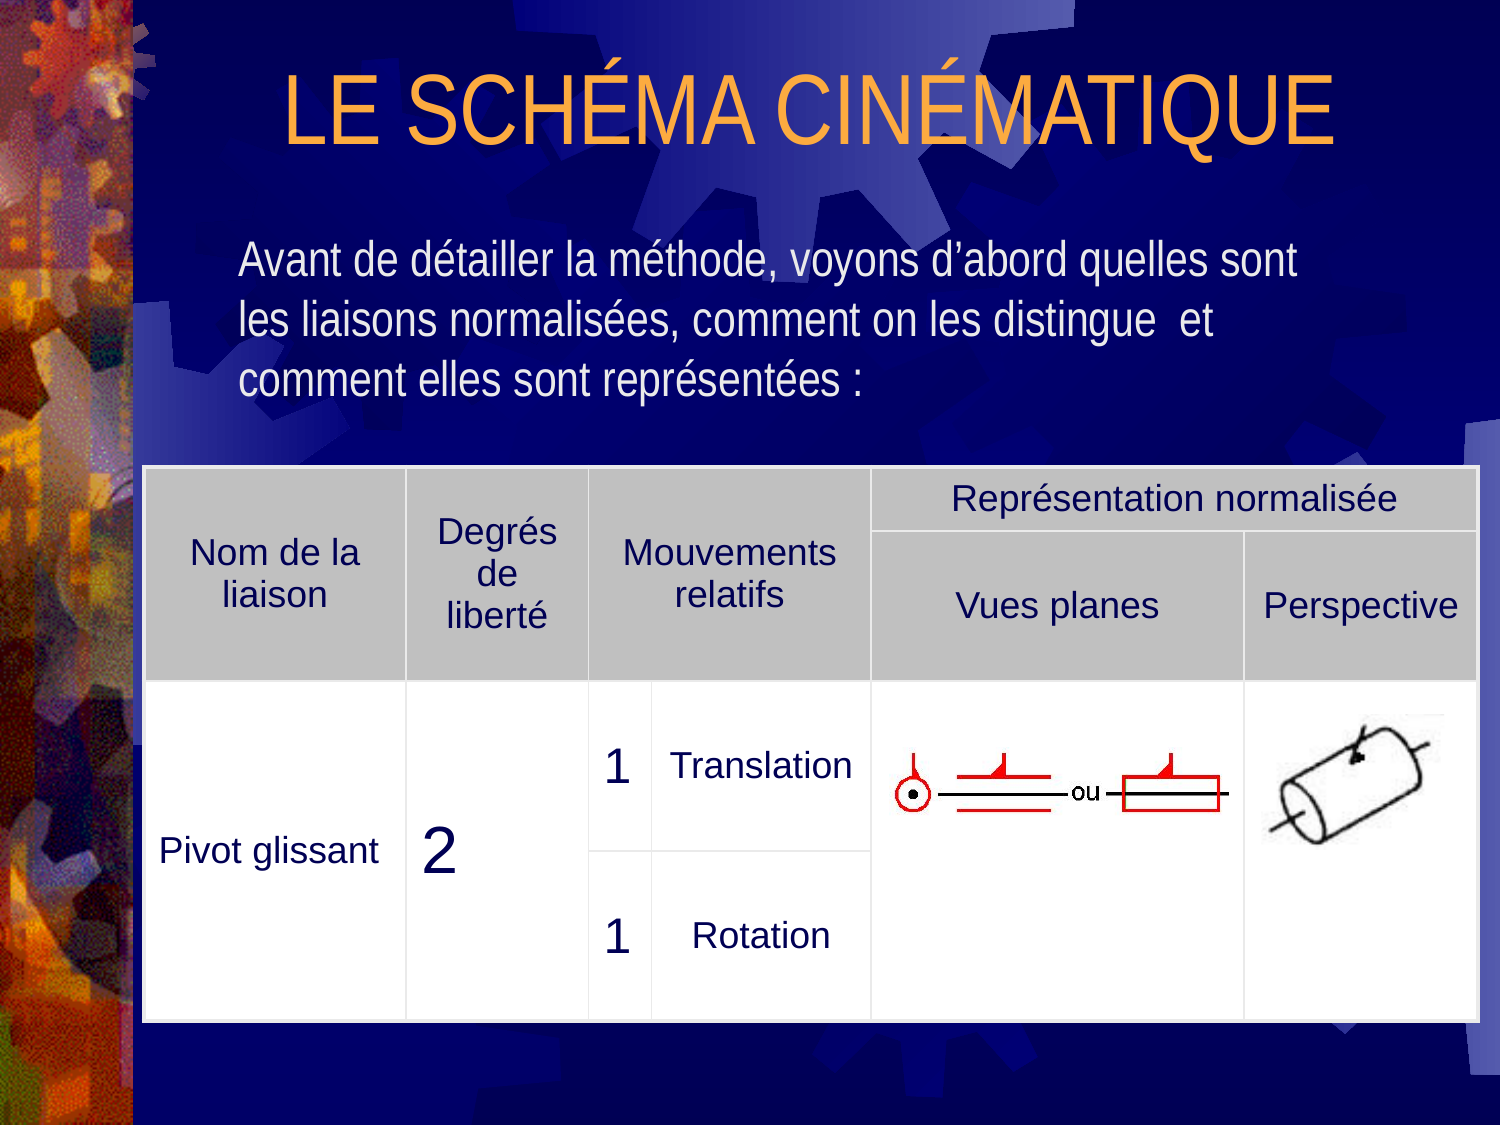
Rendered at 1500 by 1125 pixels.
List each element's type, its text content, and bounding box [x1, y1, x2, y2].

table_cell Translation [652, 682, 870, 850]
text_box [889, 747, 1230, 822]
table_cell Rotation [652, 852, 870, 1019]
table_cell 2 [407, 682, 588, 1019]
table_header Nom de la liaison [146, 469, 405, 680]
text_box [426, 365, 796, 441]
table_cell 1 [589, 682, 651, 850]
table_cell [872, 682, 1243, 1019]
table_header Représentation normalisée [872, 469, 1476, 530]
table_cell [1245, 682, 1476, 1019]
table_cell 1 [589, 852, 651, 1019]
table_cell Pivot glissant [146, 682, 405, 1019]
table_header Mouvements relatifs [589, 469, 870, 680]
table_cell Perspective [1245, 532, 1476, 680]
table_cell Vues planes [872, 532, 1243, 680]
table_header Degrés de liberté [407, 469, 588, 680]
text_box LE SCHÉMA CINÉMATIQUE [267, 37, 1365, 173]
picture [0, 0, 133, 1125]
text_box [1261, 714, 1445, 851]
text_box Avant de détailler la méthode, voyons d’abord quelles sont les liaisons normalisées, comment on les distingue et comment elles sont représentées : [223, 218, 1355, 414]
